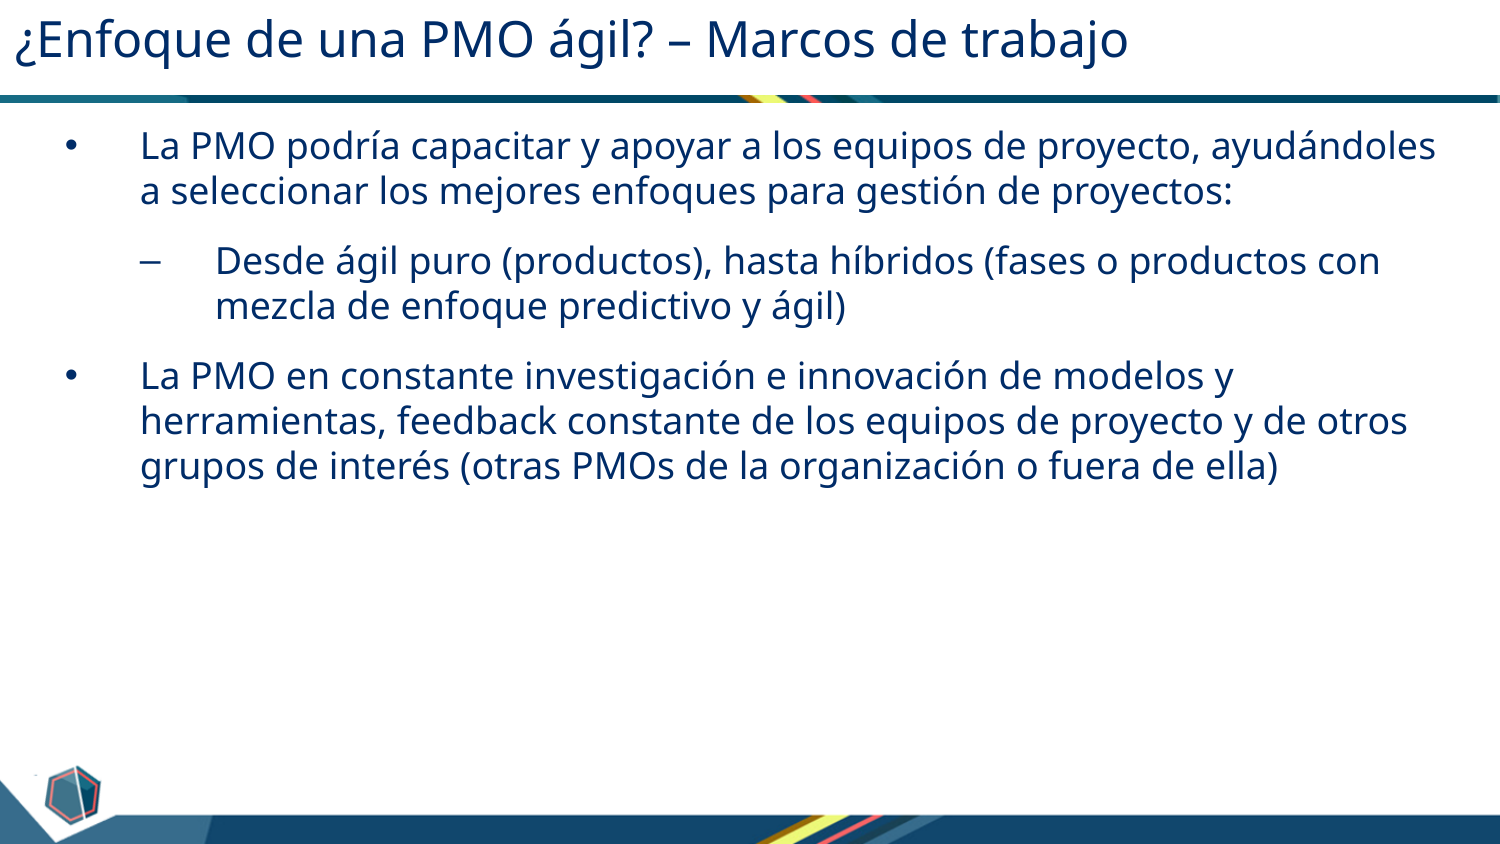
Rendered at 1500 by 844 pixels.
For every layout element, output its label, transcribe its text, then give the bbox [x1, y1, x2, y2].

title ¿Enfoque de una PMO ágil? – Marcos de trabajo [0, 0, 1447, 77]
text_box La PMO podría capacitar y apoyar a los equipos de proyecto, ayudándoles a seleccionar los mejores enfoques para gestión de proyectos: Desde ágil puro (productos), hasta híbridos (fases o productos con mezcla de enfoque predictivo y ágil) La PMO en constante investigación e innovación de modelos y herramientas, feedback constante de los equipos de proyecto y de otros grupos de interés (otras PMOs de la organización o fuera de ella) [50, 114, 1471, 753]
picture [0, 0, 1500, 563]
picture [0, 694, 1500, 844]
